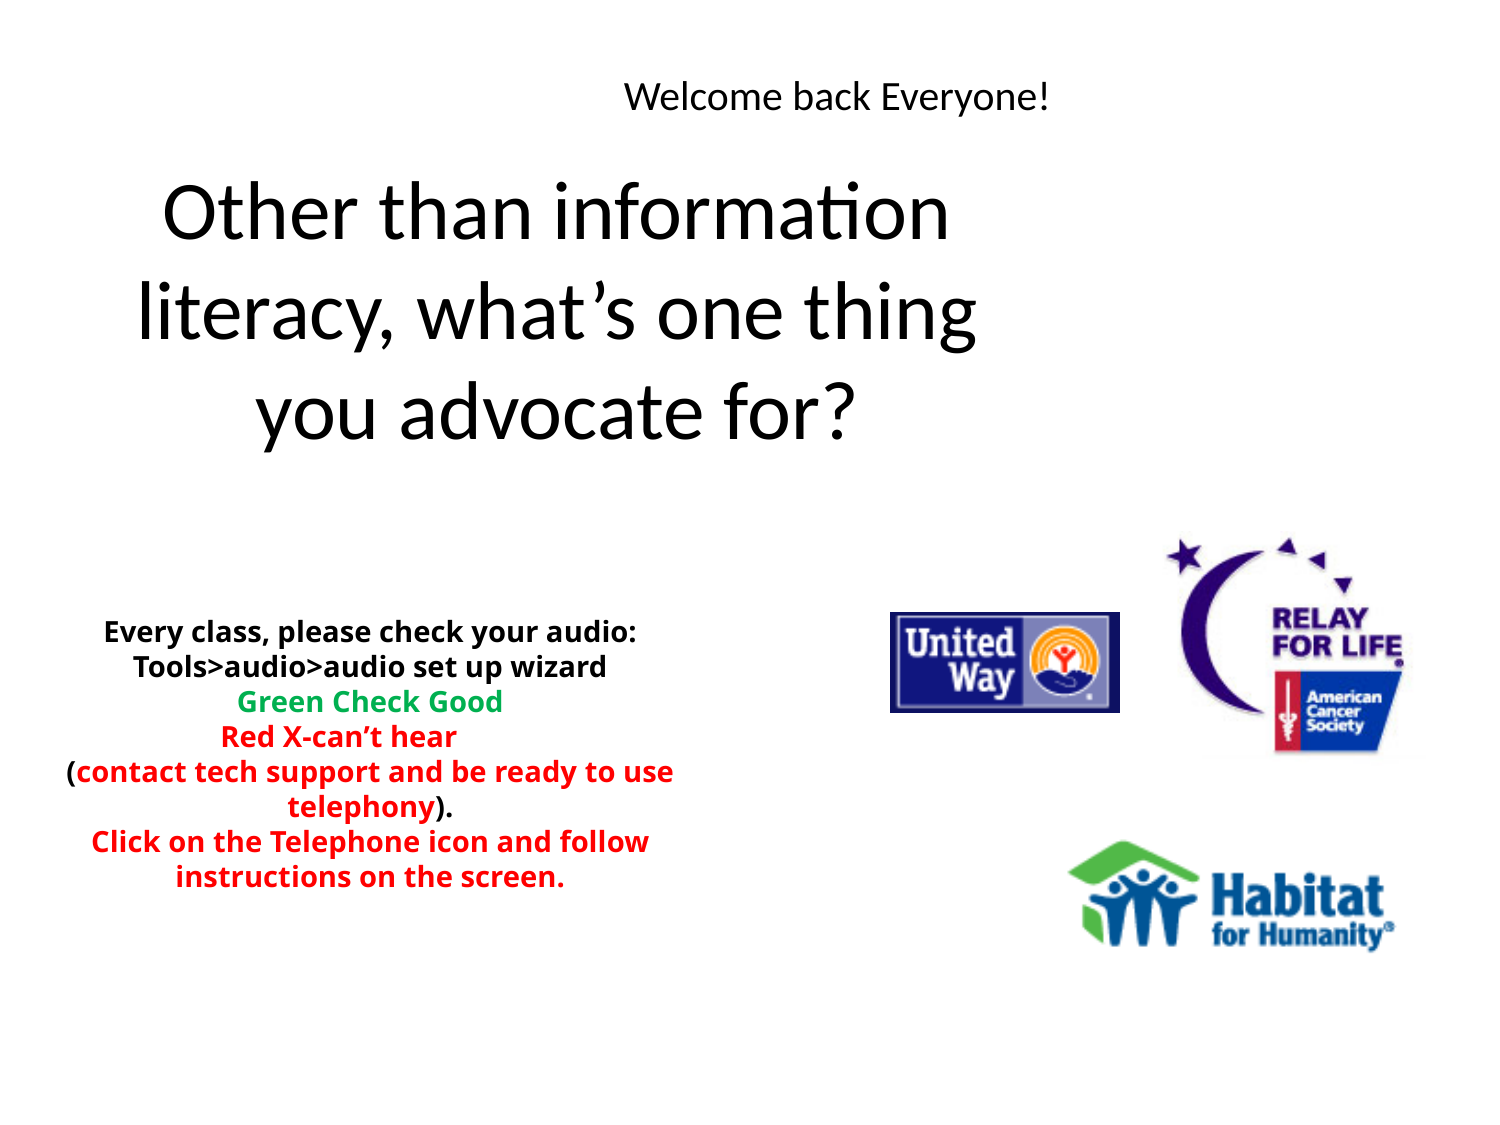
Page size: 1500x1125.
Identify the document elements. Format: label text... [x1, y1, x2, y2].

picture [890, 612, 1120, 713]
picture [1145, 530, 1426, 769]
picture [1039, 815, 1426, 993]
text_box Every class, please check your audio: Tools>audio>audio set up wizard Green Check Good Red X-can’t hear (contact tech support and be ready to use telephony). Click on the Telephone icon and follow instructions on the screen. [0, 606, 741, 901]
title Welcome back Everyone! [162, 0, 1500, 188]
text_box Other than information literacy, what’s one thing you advocate for? [61, 148, 1054, 464]
